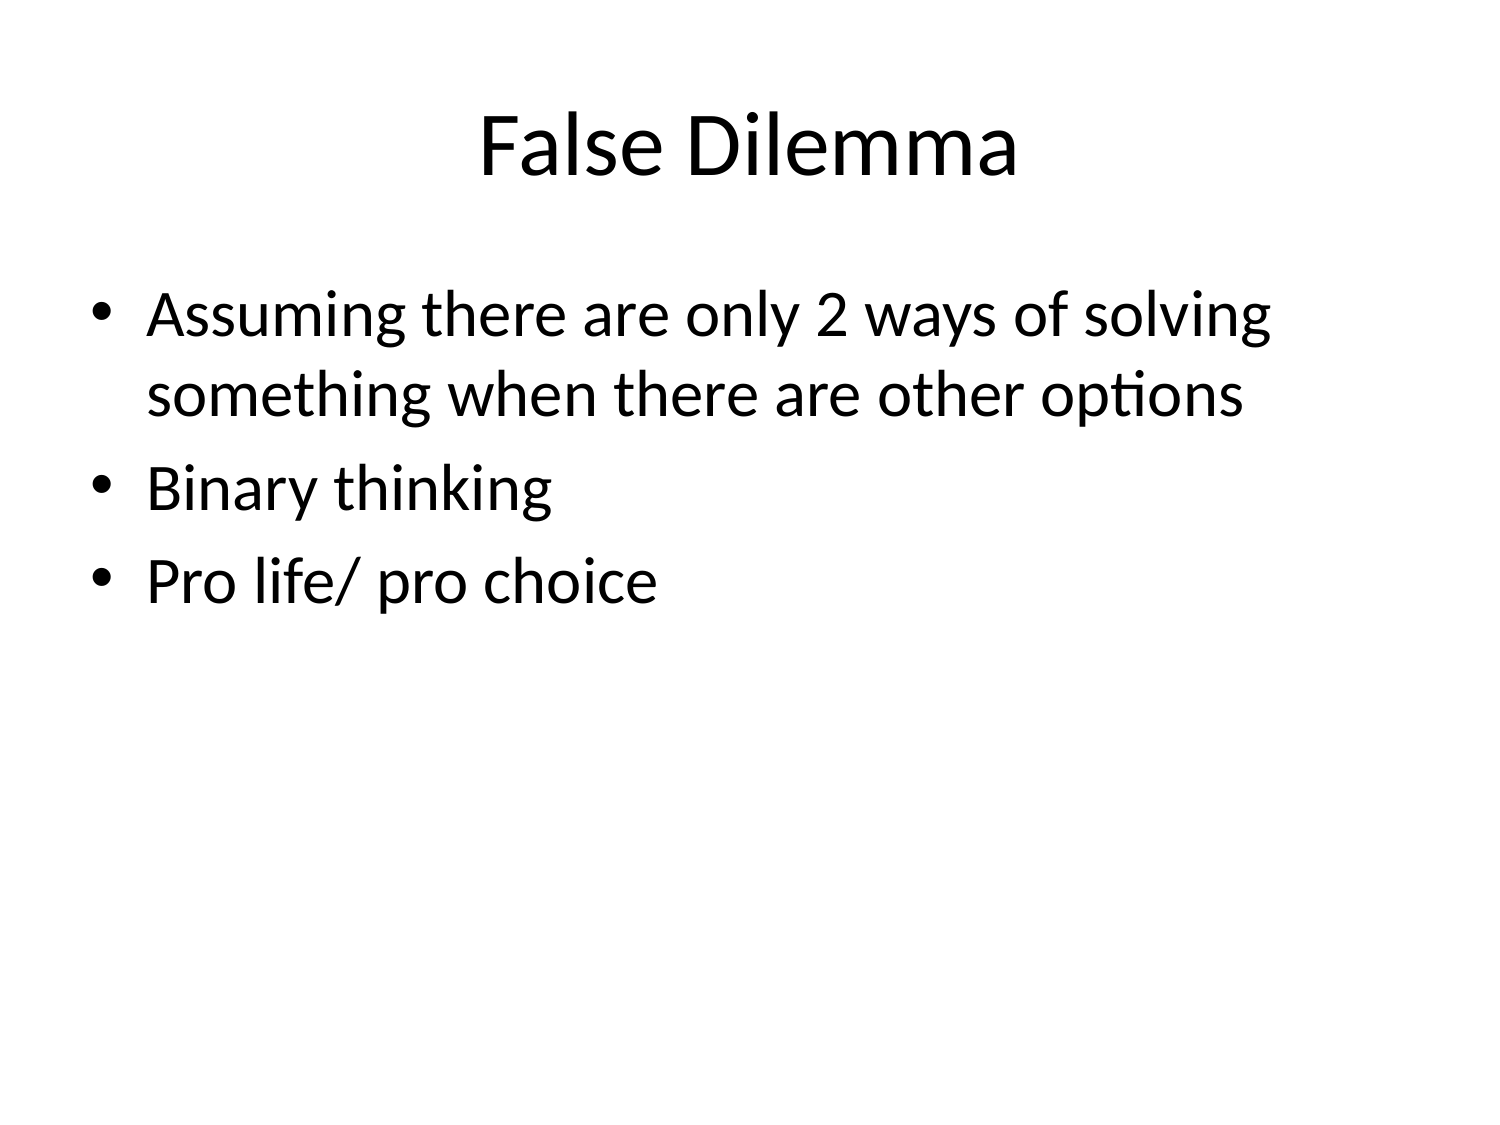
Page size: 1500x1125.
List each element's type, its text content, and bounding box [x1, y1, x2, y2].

list Assuming there are only 2 ways of solving something when there are other options Binary thinking Pro life/ pro choice [75, 262, 1425, 1005]
title False Dilemma [75, 45, 1425, 233]
